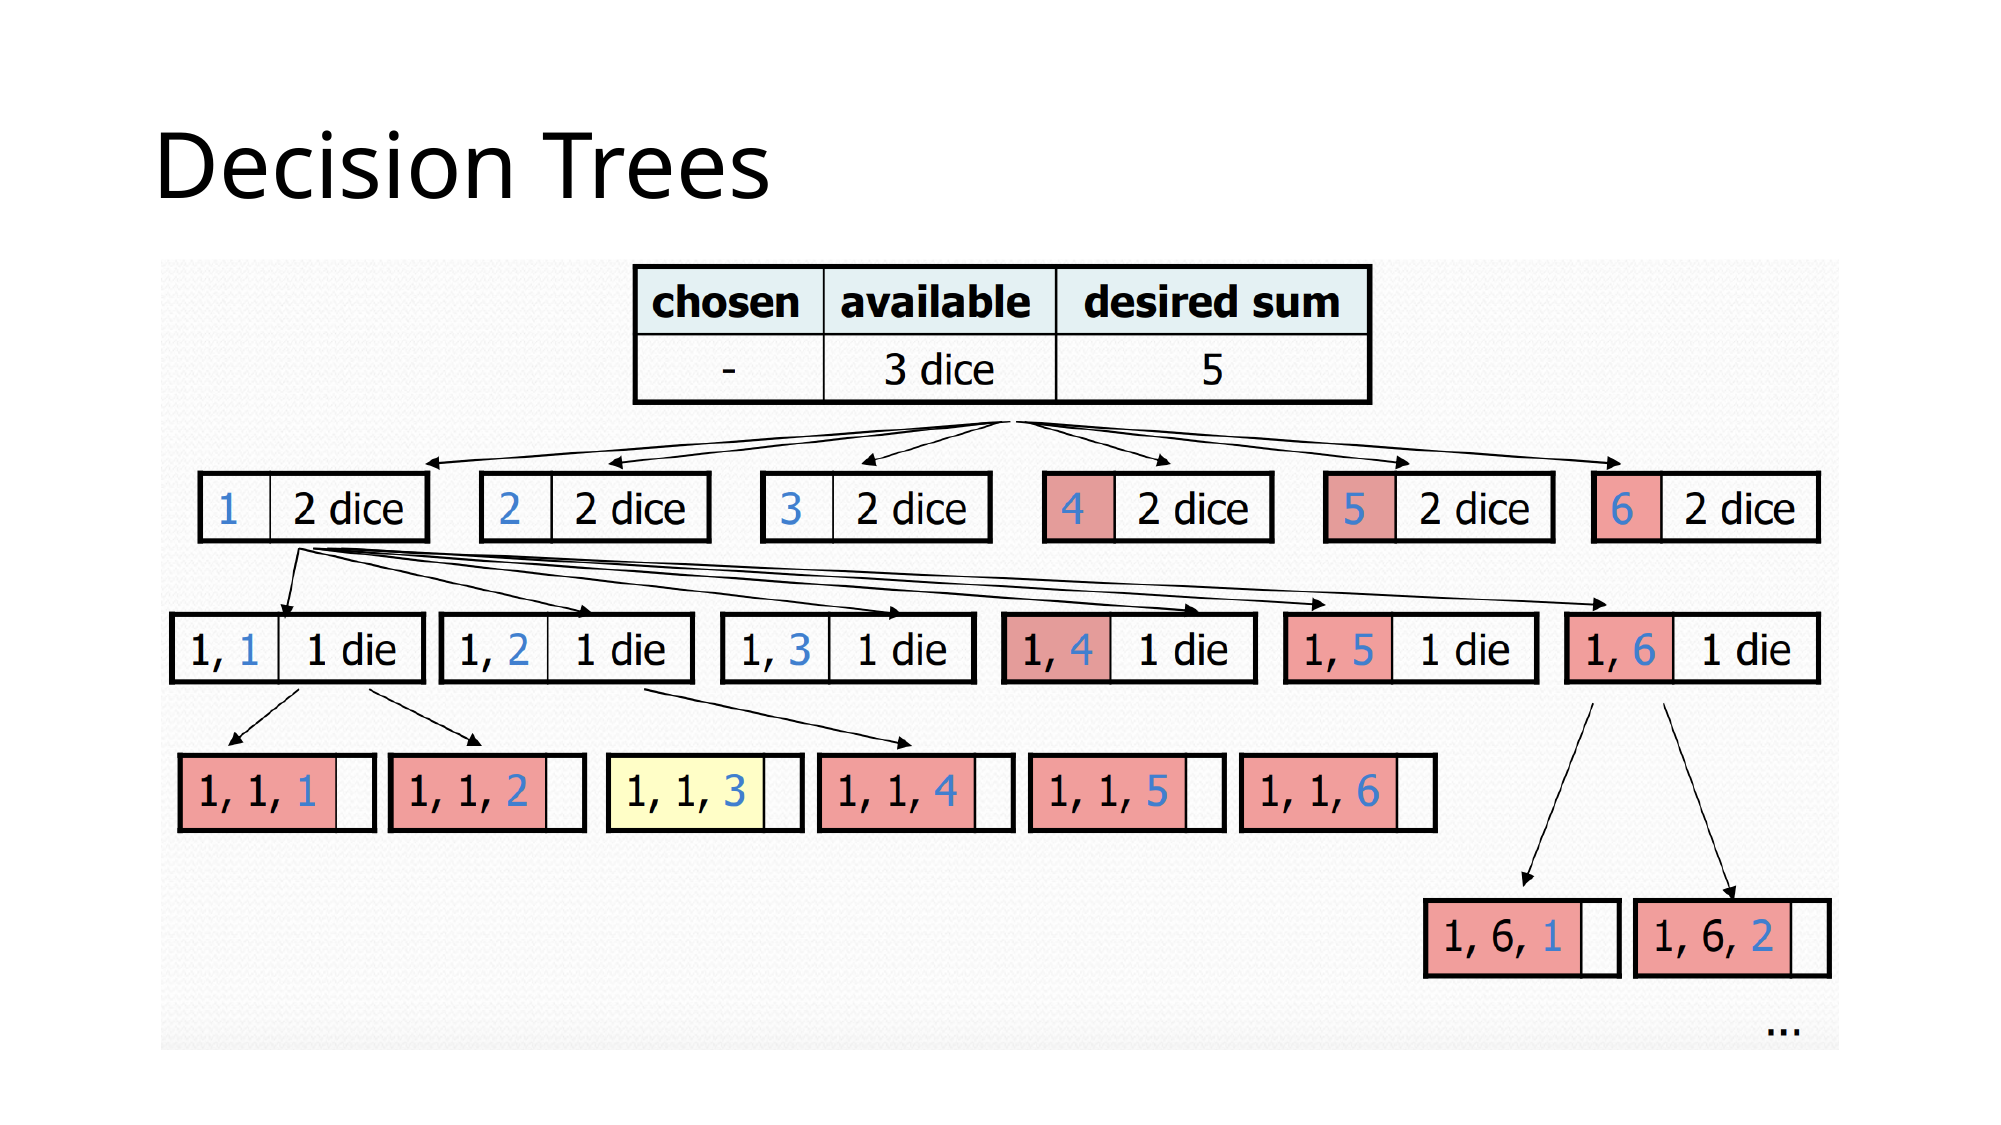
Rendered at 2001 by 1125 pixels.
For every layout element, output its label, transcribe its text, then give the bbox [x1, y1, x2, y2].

title Decision Trees [137, 59, 1863, 278]
picture [161, 259, 1839, 1050]
